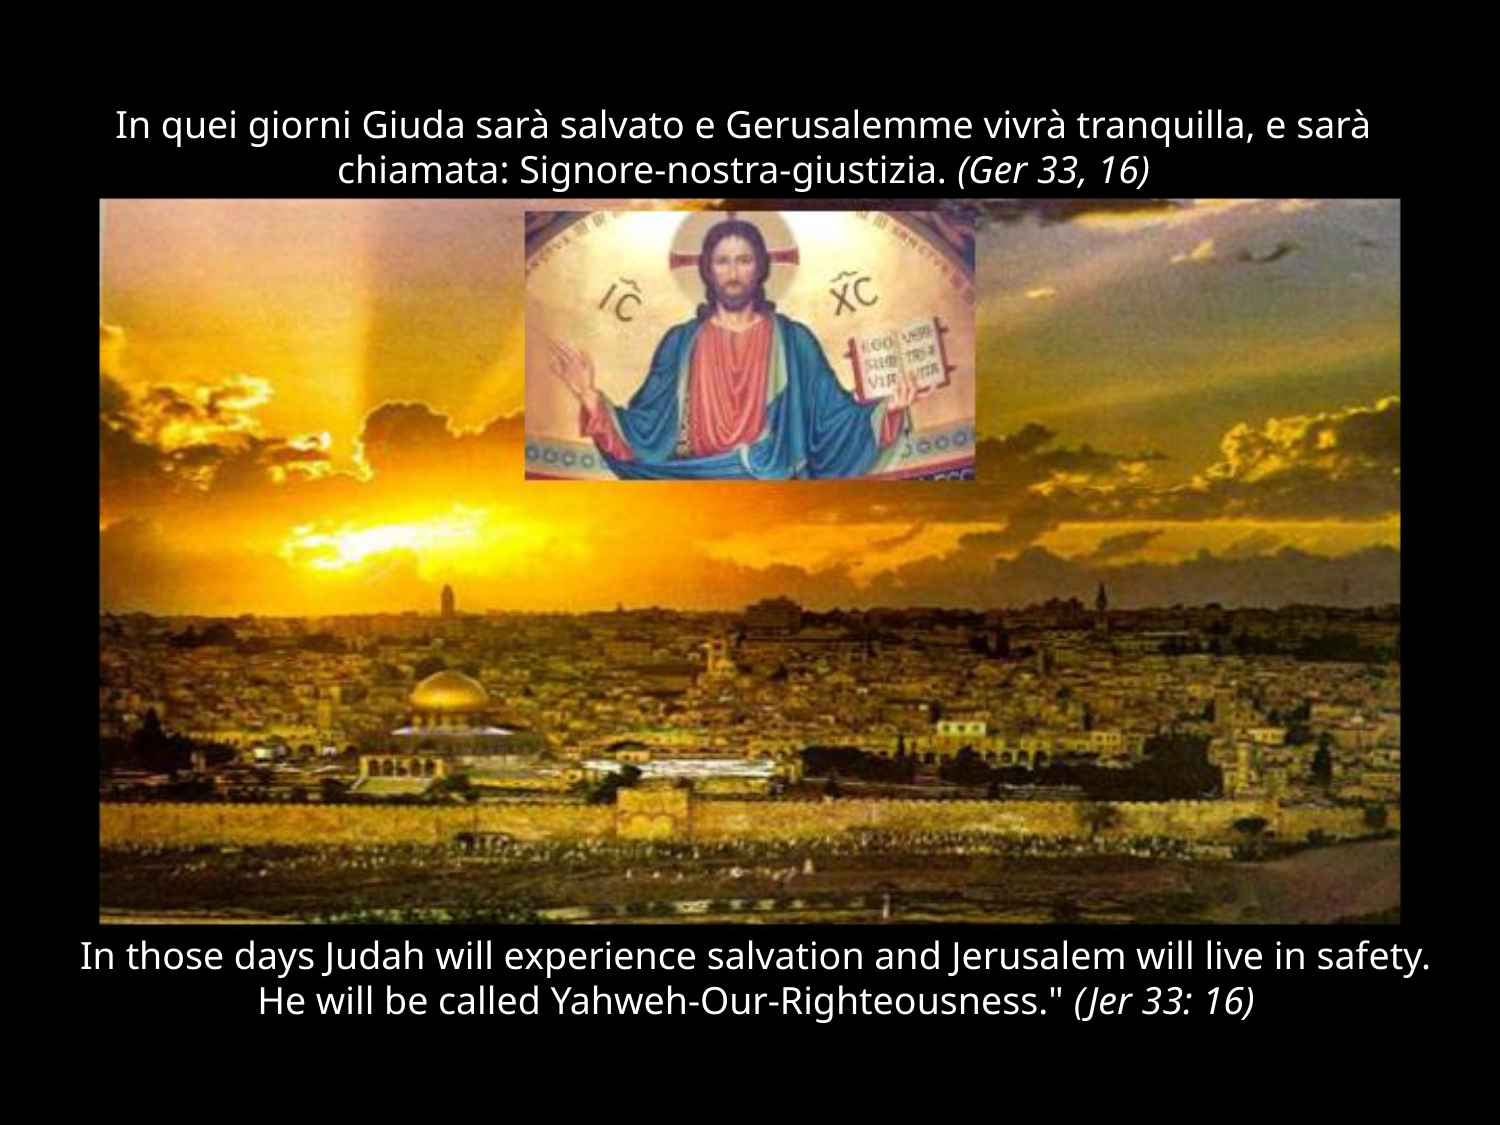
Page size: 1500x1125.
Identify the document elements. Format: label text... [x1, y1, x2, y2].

picture [0, 0, 1500, 1125]
title In quei giorni Giuda sarà salvato e Gerusalemme vivrà tranquilla, e sarà chiamata: Signore-nostra-giustizia. (Ger 33, 16) [50, 75, 1438, 263]
text_box In those days Judah will experience salvation and Jerusalem will live in safety. He will be called Yahweh-Our-Righteousness." (Jer 33: 16) [62, 924, 1450, 1030]
